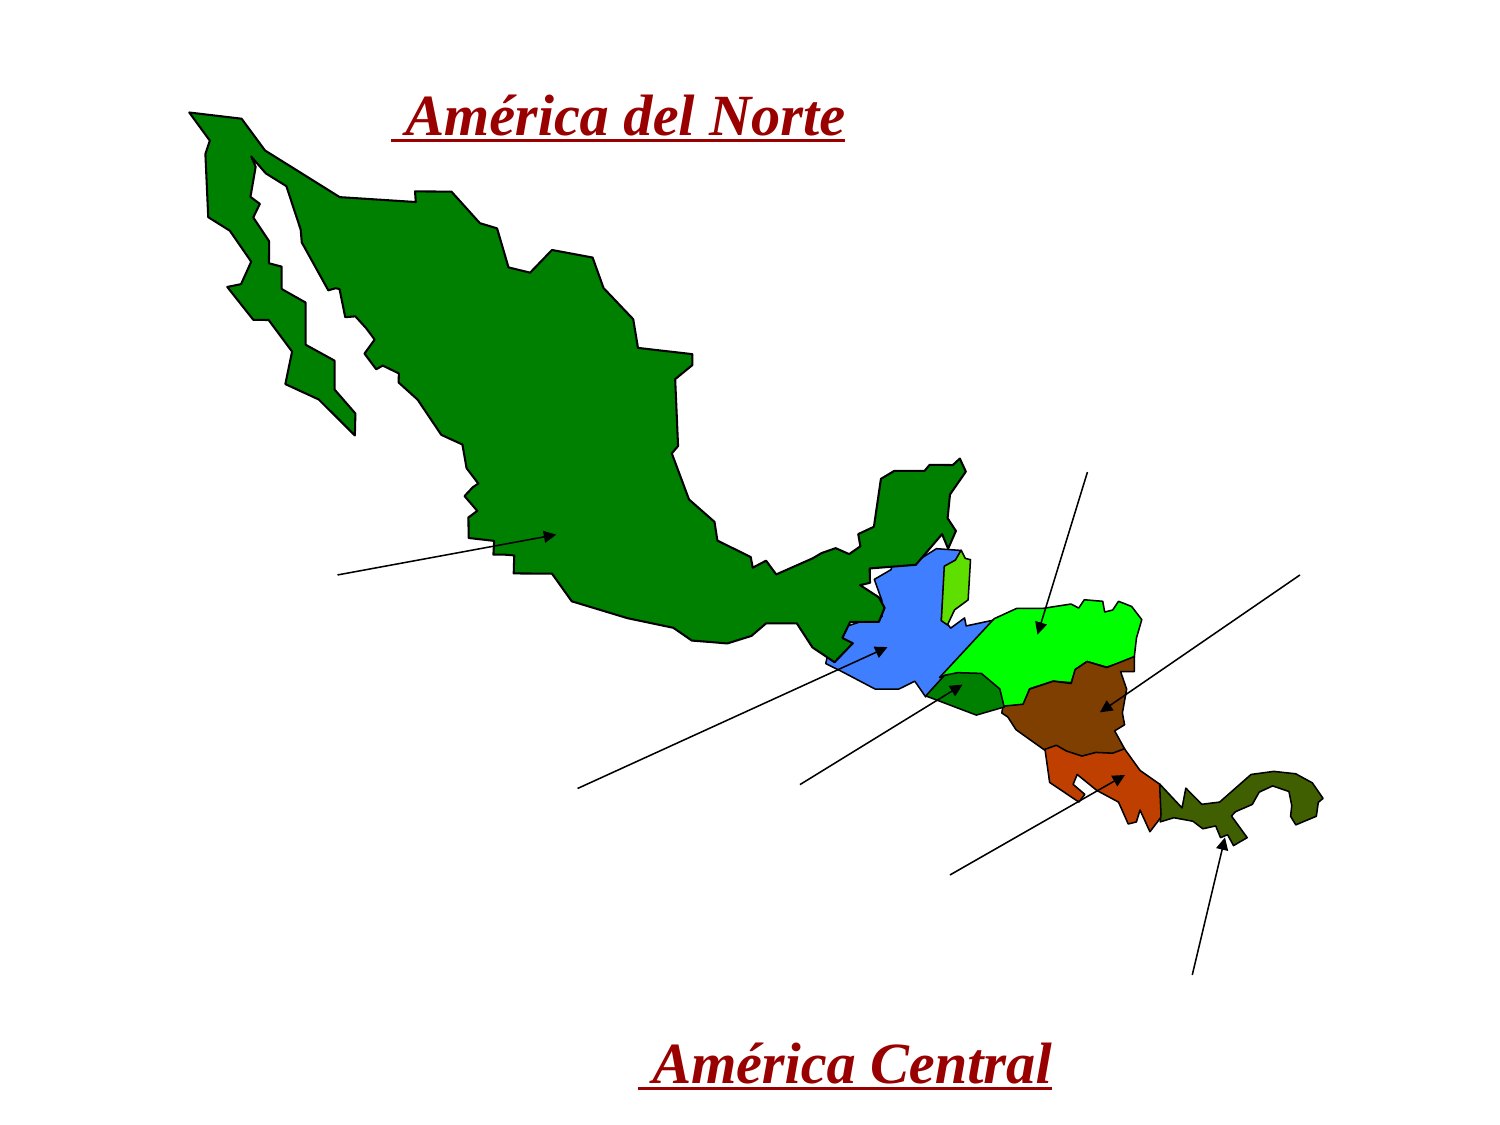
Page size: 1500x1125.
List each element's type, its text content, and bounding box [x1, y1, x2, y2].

text_box [939, 599, 1142, 705]
text_box [1001, 656, 1135, 755]
text_box [925, 672, 1005, 716]
text_box [1159, 771, 1324, 846]
text_box [1035, 472, 1088, 635]
text_box América del Norte [376, 69, 861, 155]
text_box América Central [622, 1017, 1067, 1103]
text_box [189, 112, 966, 663]
text_box [949, 774, 1126, 876]
text_box [577, 646, 888, 789]
text_box [1044, 745, 1160, 832]
text_box [337, 530, 557, 576]
text_box [1099, 574, 1301, 713]
text_box [941, 550, 971, 625]
text_box [799, 684, 963, 785]
text_box [825, 548, 992, 697]
text_box [1192, 837, 1229, 976]
